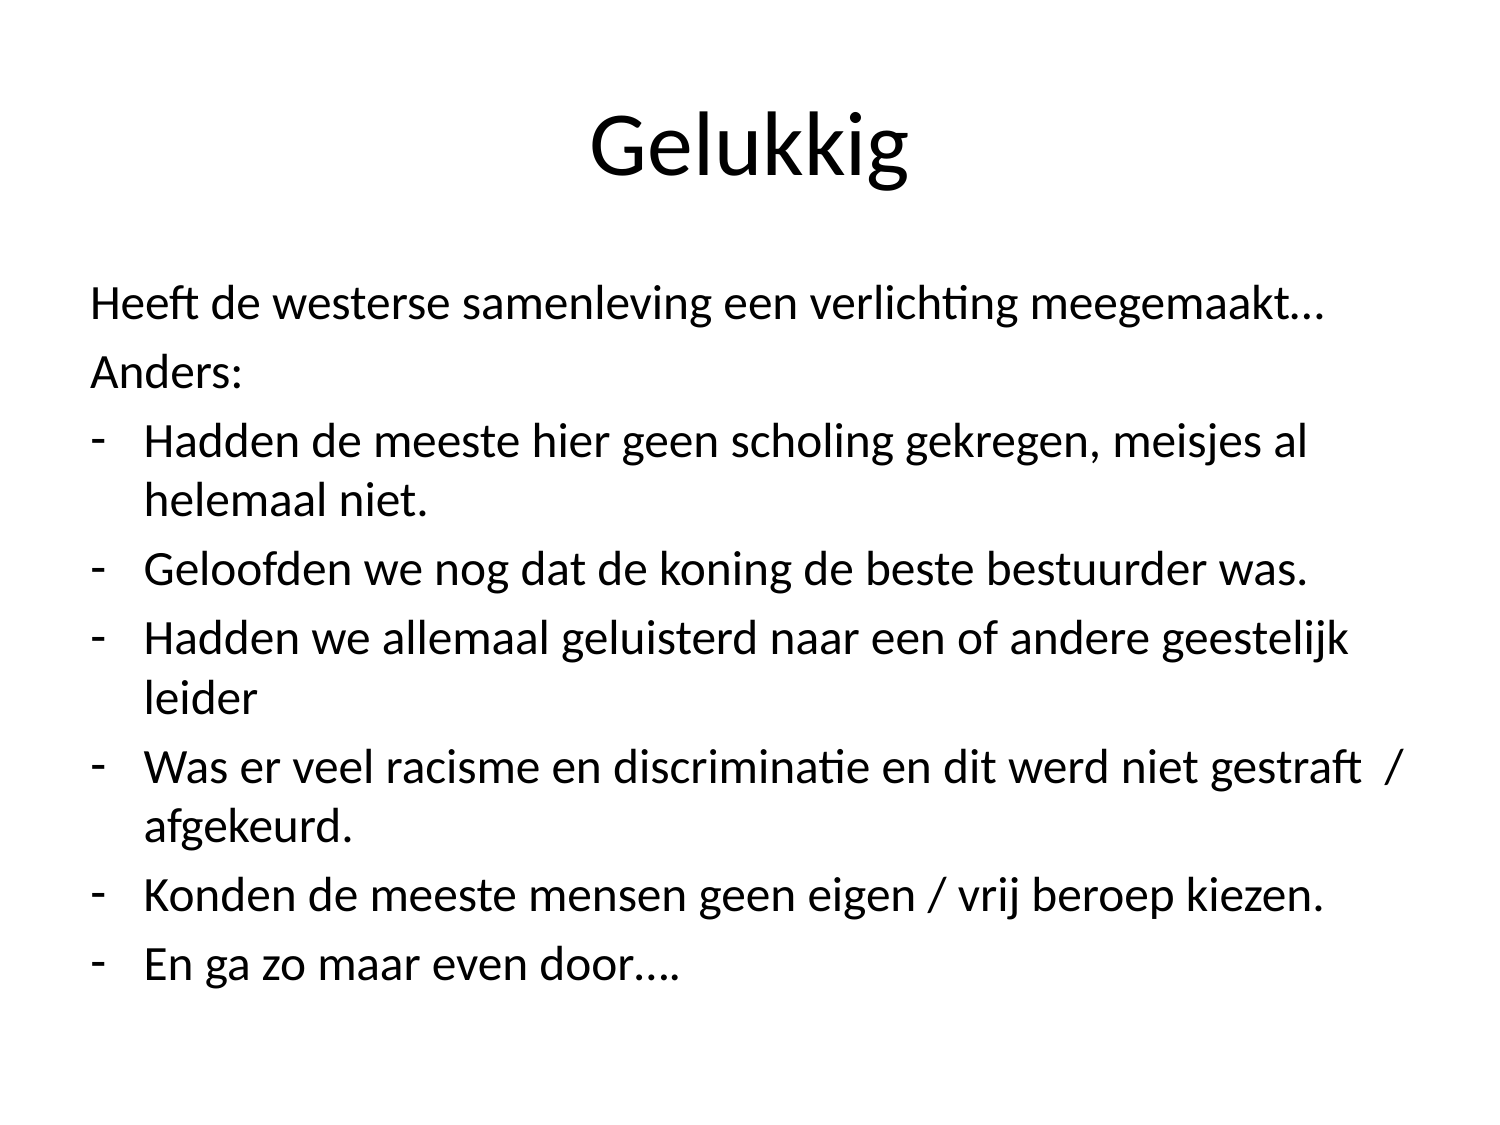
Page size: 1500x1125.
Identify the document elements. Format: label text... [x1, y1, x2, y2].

list Heeft de westerse samenleving een verlichting meegemaakt… Anders: Hadden de meeste hier geen scholing gekregen, meisjes al helemaal niet. Geloofden we nog dat de koning de beste bestuurder was. Hadden we allemaal geluisterd naar een of andere geestelijk leider Was er veel racisme en discriminatie en dit werd niet gestraft / afgekeurd. Konden de meeste mensen geen eigen / vrij beroep kiezen. En ga zo maar even door…. [75, 262, 1425, 1005]
title Gelukkig [75, 45, 1425, 233]
